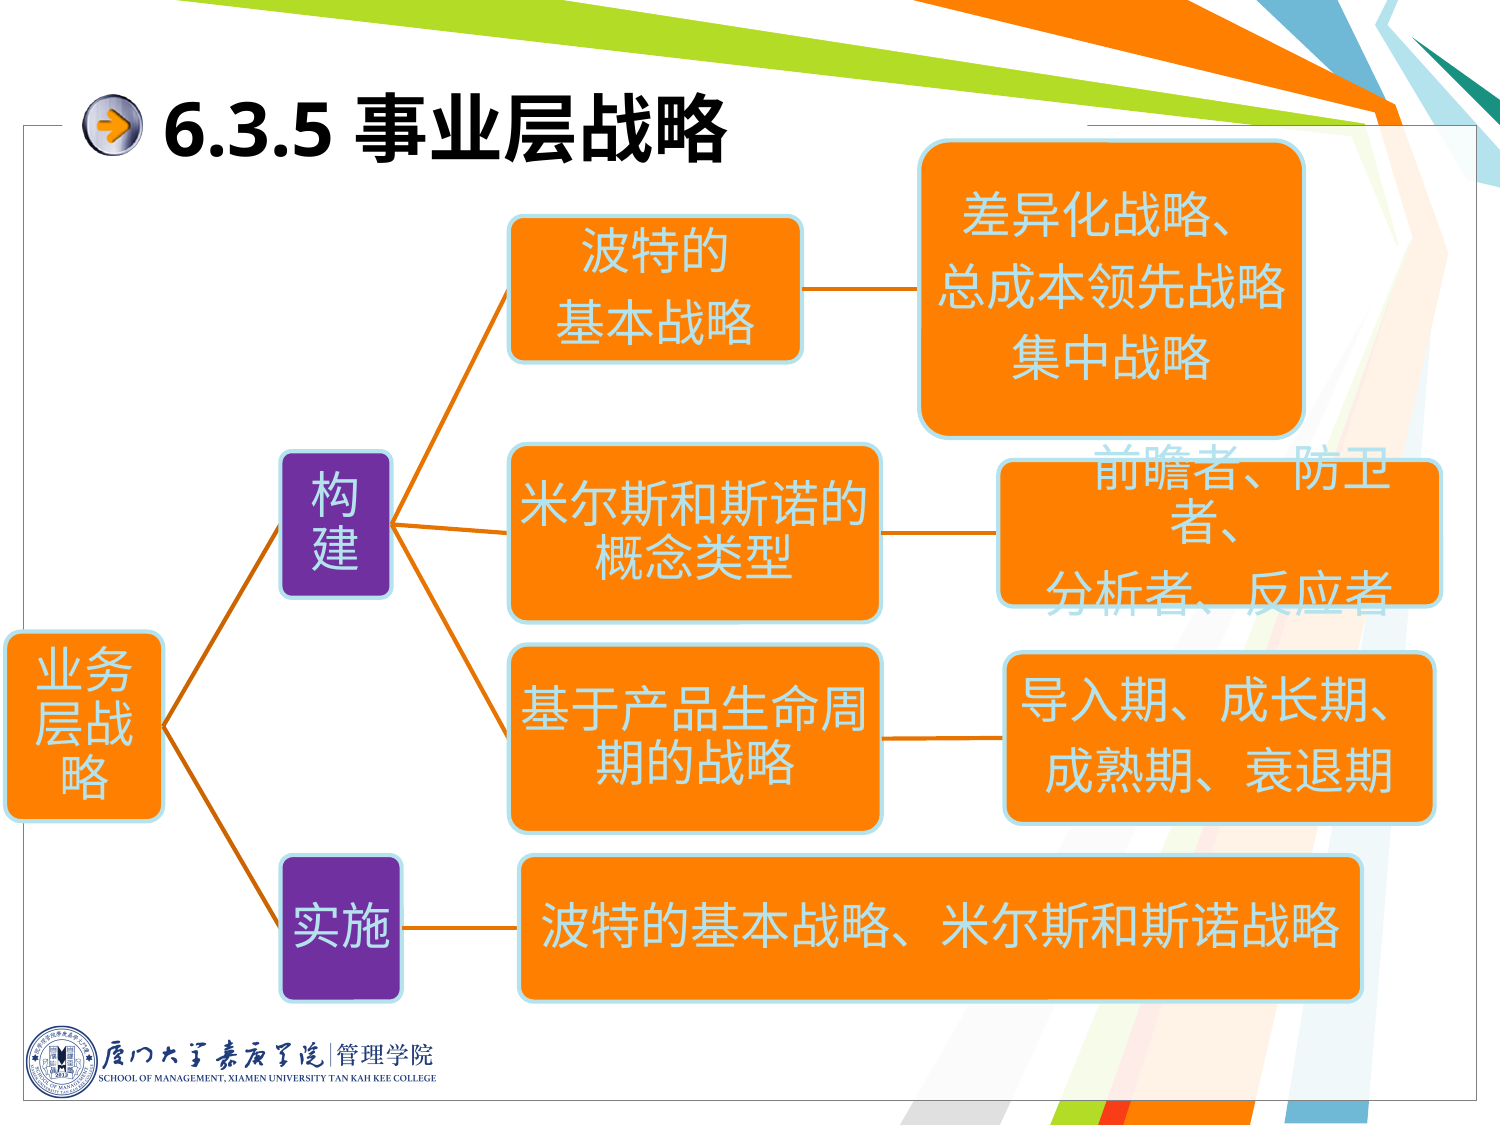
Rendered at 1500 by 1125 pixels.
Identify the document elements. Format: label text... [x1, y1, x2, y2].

title 6.3.5事业层战略 [148, 32, 1182, 101]
picture [82, 94, 143, 102]
picture [24, 1041, 438, 1100]
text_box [4, 102, 1443, 1041]
